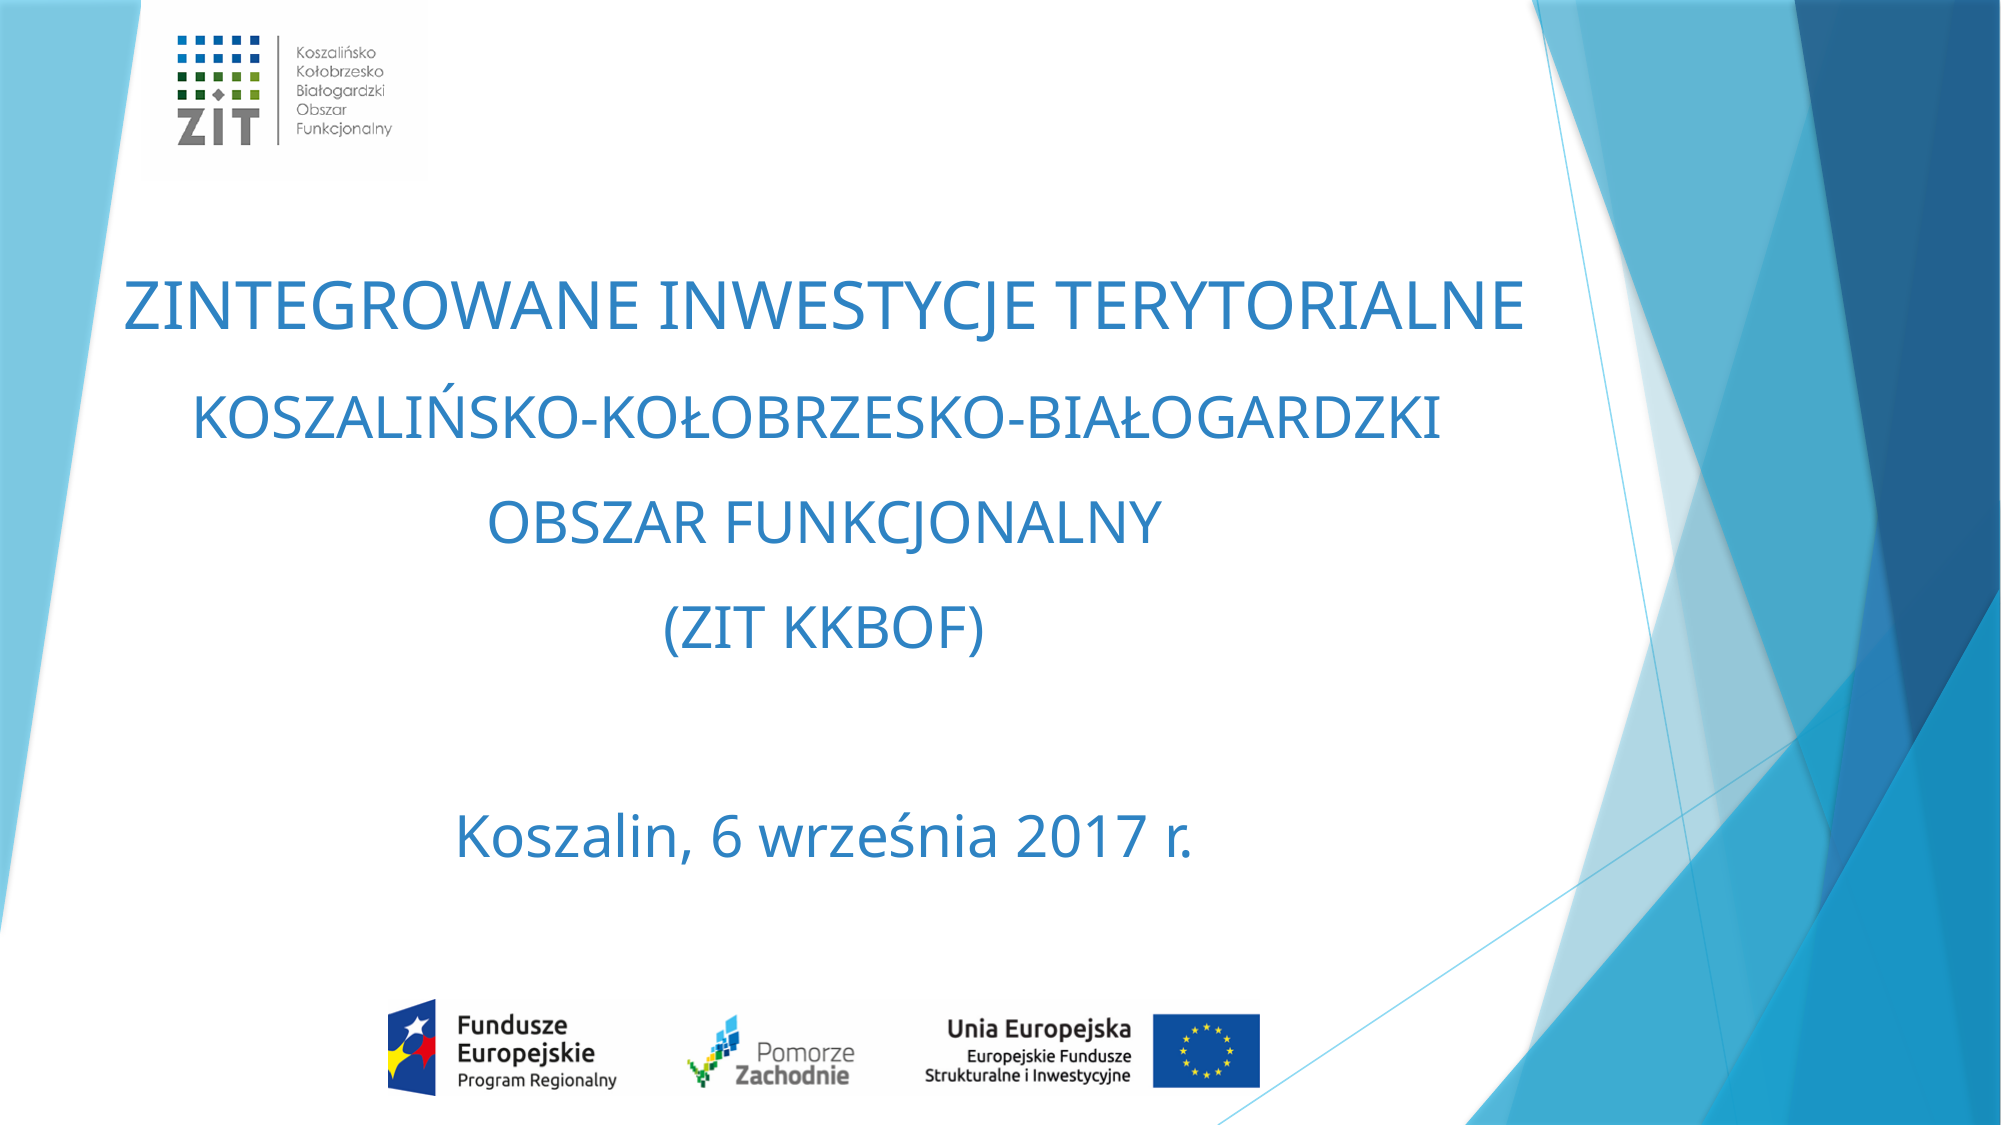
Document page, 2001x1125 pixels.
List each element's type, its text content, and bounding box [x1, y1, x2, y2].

picture [141, 0, 428, 181]
picture [388, 998, 1261, 1096]
title ZINTEGROWANE INWESTYCJE TERYTORIALNE KOSZALIŃSKO-KOŁOBRZESKO-BIAŁOGARDZKI OBSZAR FUNKCJONALNY (ZIT KKBOF) Koszalin, 6 września 2017 r. [47, 275, 1602, 805]
